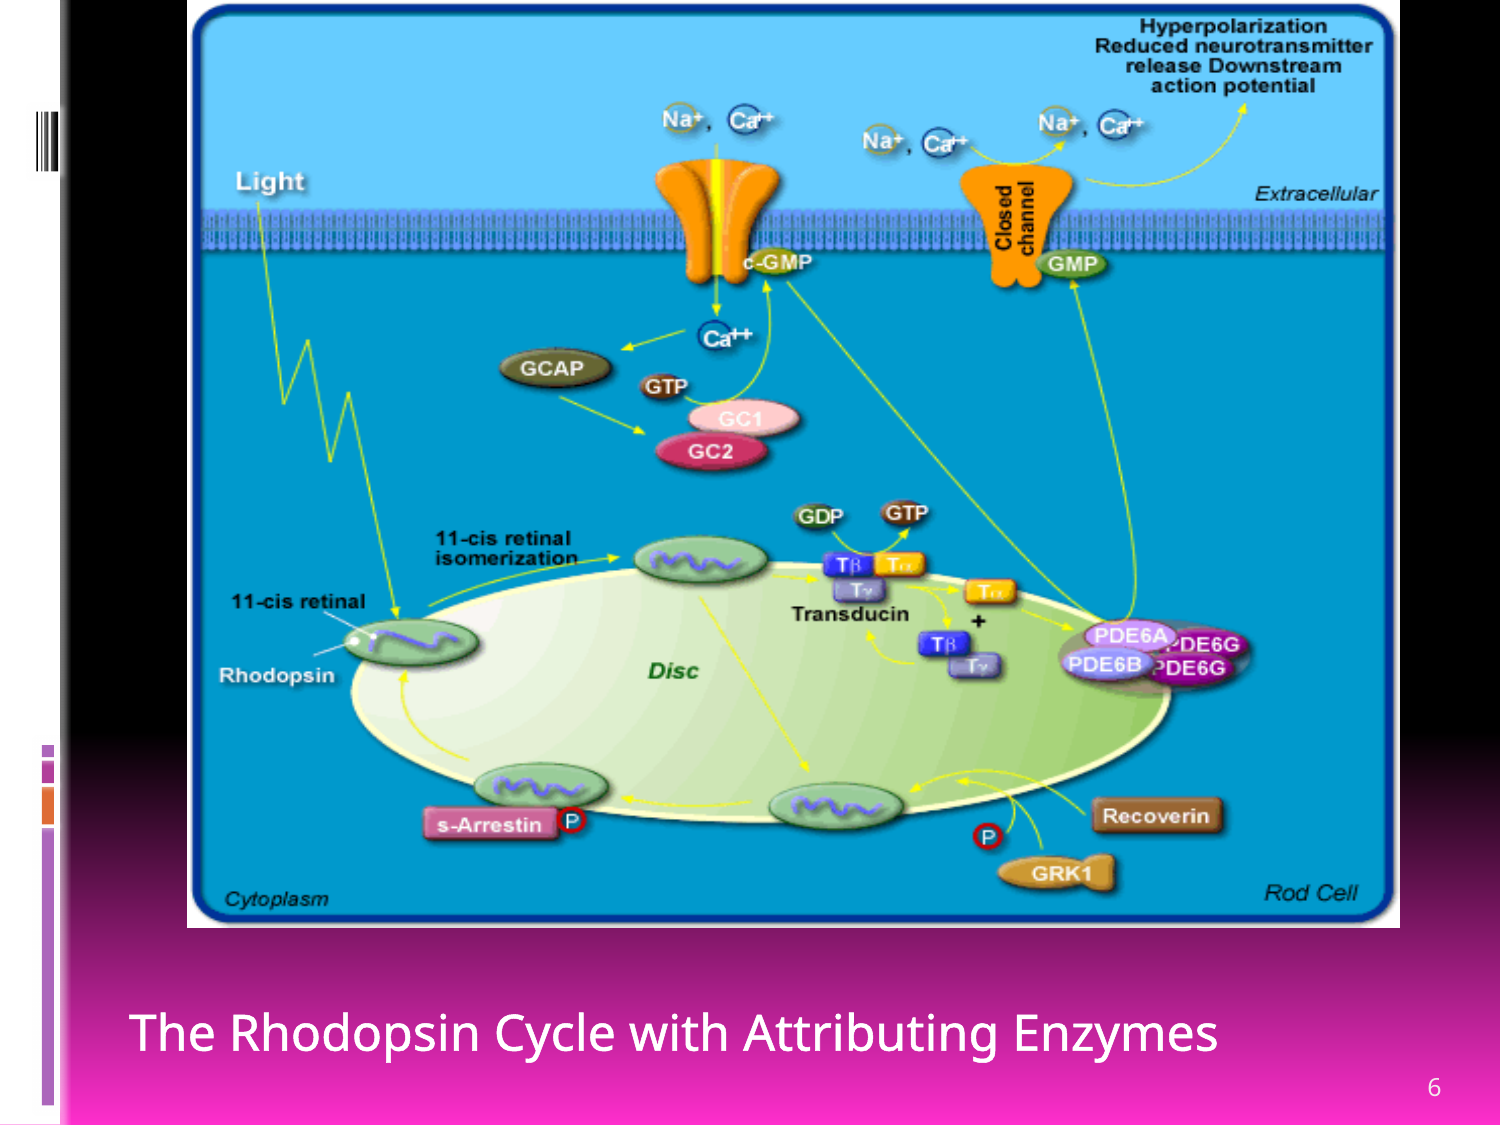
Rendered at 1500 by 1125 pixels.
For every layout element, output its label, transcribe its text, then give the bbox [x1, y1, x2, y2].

slide_number 6 [1412, 1052, 1488, 1113]
subtitle The Rhodopsin Cycle with Attributing Enzymes [112, 962, 1413, 1069]
picture [186, 0, 1401, 929]
